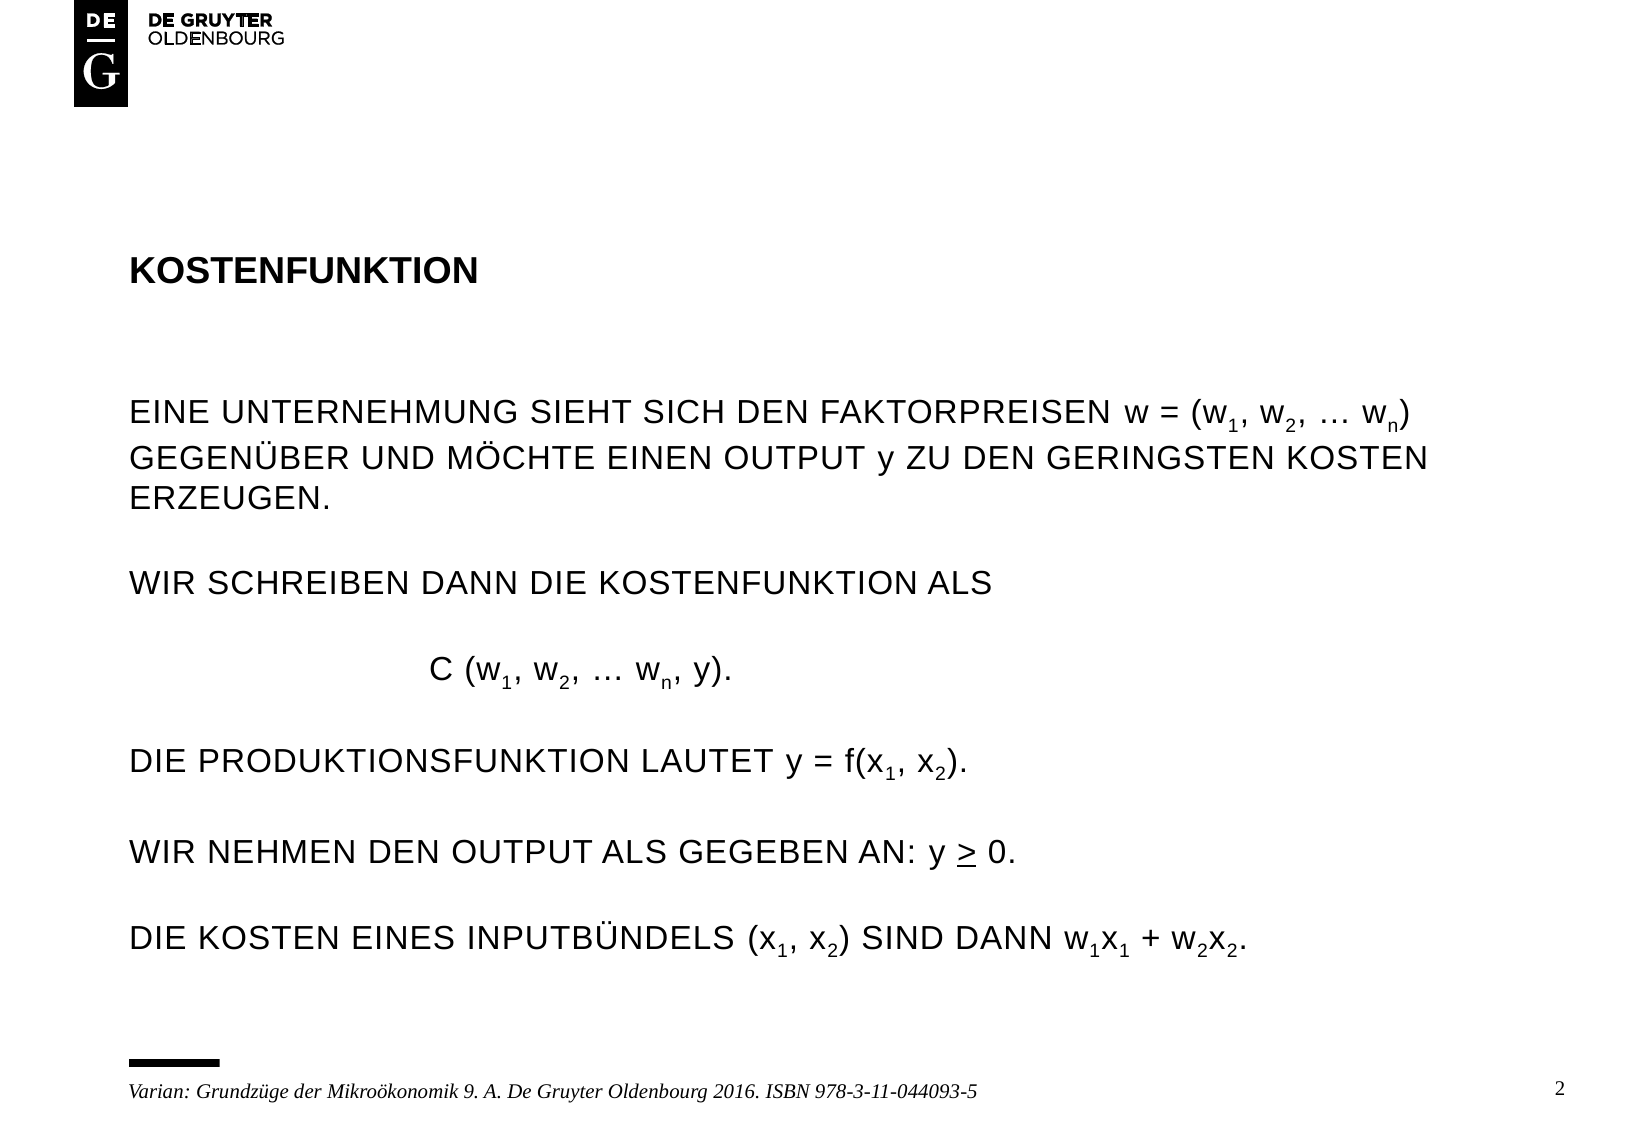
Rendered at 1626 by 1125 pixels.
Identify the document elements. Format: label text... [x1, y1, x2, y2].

slide_number 2 [1554, 1074, 1614, 1104]
title Kostenfunktion [129, 245, 1556, 307]
list Eine unternehmung sieht sich den faktorpreisen w = (w1, w2, … wn) gegenüber und möchte einen output y zu den geringsten kosten erzeugen. Wir schreiben dann die kostenfunktion als c (w1, w2, … wn, y). Die produktionsfunktion lautet y = f(x1, x2). Wir nehmen den output als gegeben an: y > 0. Die kosten eines inputbündels (x1, x2) sind dann w1x1 + w2x2. [129, 355, 1556, 1018]
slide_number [128, 1077, 1539, 1108]
